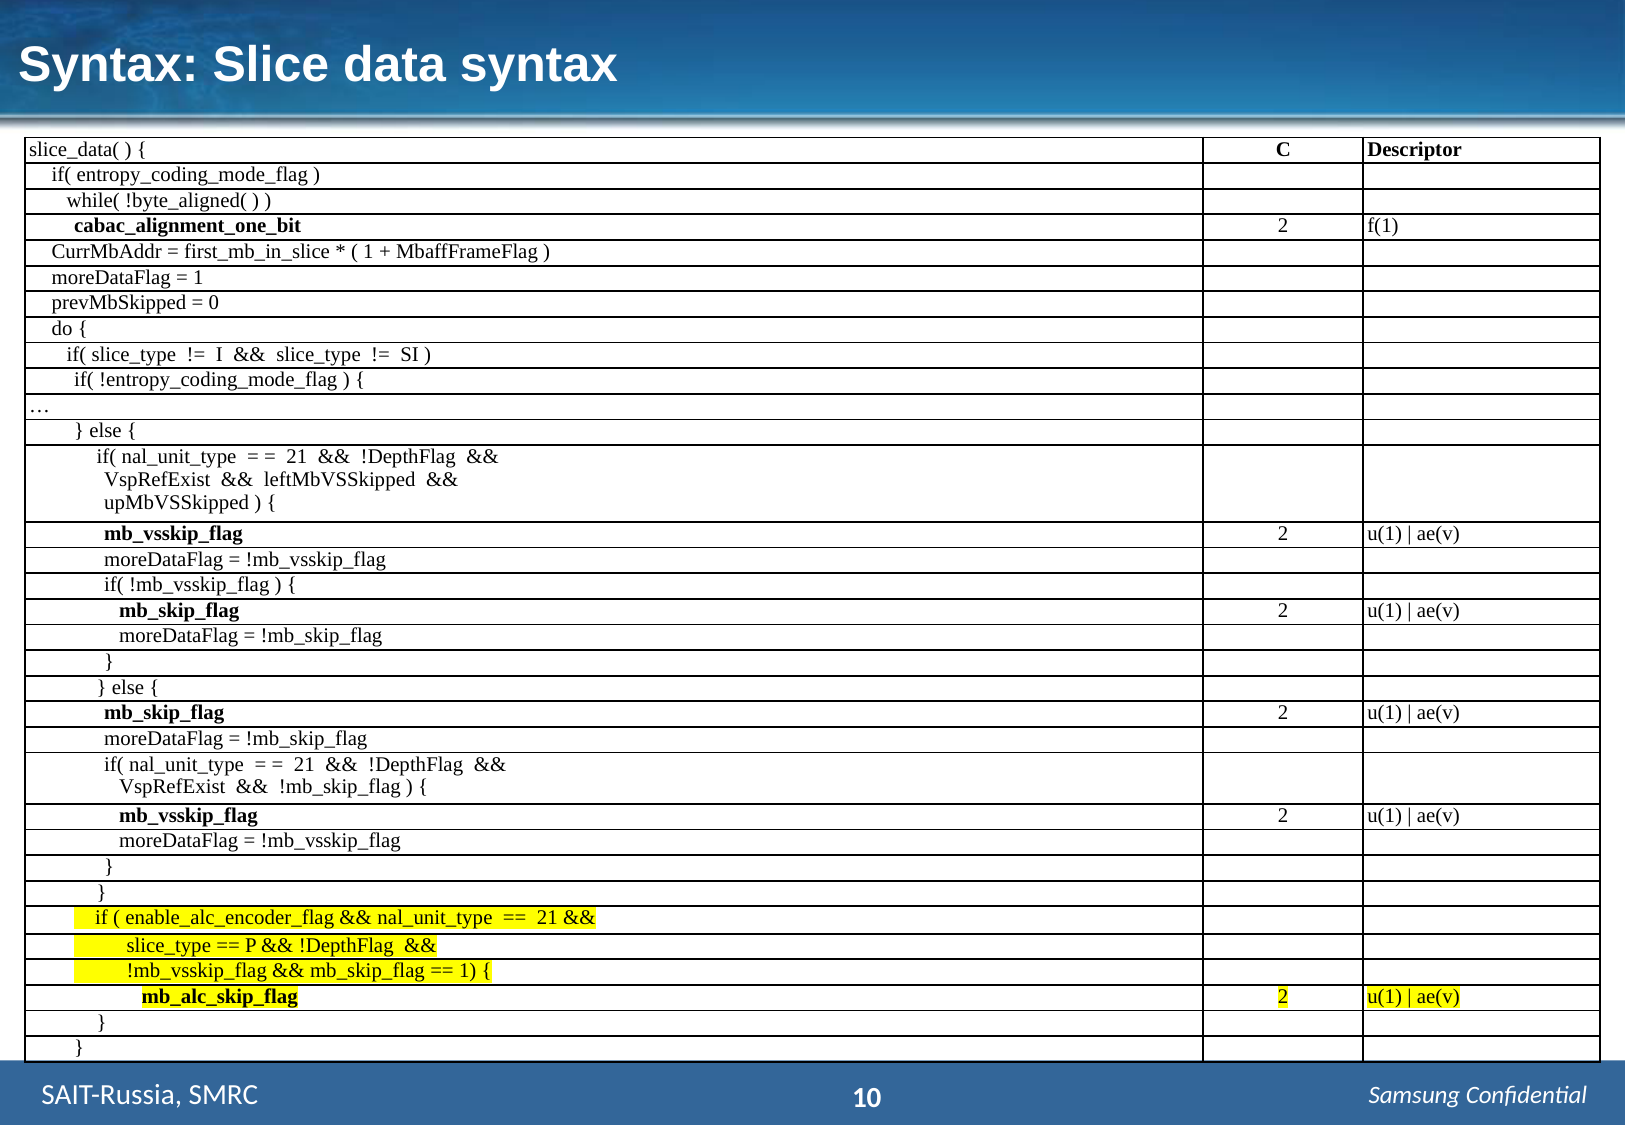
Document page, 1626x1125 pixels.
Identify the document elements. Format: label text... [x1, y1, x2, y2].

table_cell [1364, 292, 1599, 316]
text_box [0, 0, 1625, 139]
table_cell if( nal_unit_type = = 21 && !DepthFlag && VspRefExist && !mb_skip_flag ) { [26, 753, 1202, 803]
table_cell [1204, 753, 1362, 803]
table_cell f(1) [1364, 215, 1599, 239]
table_cell [1204, 395, 1362, 419]
table_cell [1204, 420, 1362, 444]
table_cell moreDataFlag = !mb_vsskip_flag [26, 830, 1202, 854]
table_cell [1204, 907, 1362, 933]
table_cell [1364, 267, 1599, 290]
table_cell [1204, 369, 1362, 393]
table_cell [1364, 1011, 1599, 1035]
table_cell mb_skip_flag [26, 600, 1202, 624]
table_cell !mb_vsskip_flag && mb_skip_flag == 1) { [26, 960, 1202, 984]
table_cell CurrMbAddr = first_mb_in_slice * ( 1 + MbaffFrameFlag ) [26, 241, 1202, 265]
table_cell [1364, 369, 1599, 393]
table_cell [1364, 420, 1599, 444]
table_cell [1364, 882, 1599, 905]
table_cell [1364, 625, 1599, 649]
table_cell mb_vsskip_flag [26, 805, 1202, 829]
table_cell [1204, 728, 1362, 752]
table_cell [1204, 960, 1362, 984]
table_cell moreDataFlag = 1 [26, 267, 1202, 290]
table_cell } [26, 882, 1202, 905]
table_cell [1204, 882, 1362, 905]
table_cell moreDataFlag = !mb_skip_flag [26, 625, 1202, 649]
text_box 10 [745, 1072, 893, 1119]
table_cell u(1) | ae(v) [1364, 600, 1599, 624]
table_cell mb_skip_flag [26, 702, 1202, 726]
table_cell 2 [1204, 702, 1362, 726]
text_box [0, 1060, 1625, 1125]
table_cell } else { [26, 420, 1202, 444]
table_cell if( !mb_vsskip_flag ) { [26, 574, 1202, 598]
table_cell } [26, 1011, 1202, 1035]
text_box SAIT-Russia, SMRC [17, 1069, 788, 1116]
table_cell [1364, 574, 1599, 598]
table_cell u(1) | ae(v) [1364, 805, 1599, 829]
table_cell [1364, 651, 1599, 675]
table_cell 2 [1204, 600, 1362, 624]
table_header slice_data( ) { [26, 150, 1202, 162]
table_cell slice_type == P && !DepthFlag && [26, 935, 1202, 958]
table_cell } else { [26, 677, 1202, 700]
text_box Samsung Confidential [1357, 1072, 1599, 1114]
table_cell [1204, 548, 1362, 572]
table_cell [1364, 164, 1599, 188]
table_cell [1204, 446, 1362, 521]
table_cell moreDataFlag = !mb_skip_flag [26, 728, 1202, 752]
table_cell [1364, 677, 1599, 700]
table_cell } [26, 856, 1202, 880]
table_cell u(1) | ae(v) [1364, 523, 1599, 547]
table_cell if ( enable_alc_encoder_flag && nal_unit_type == 21 && [26, 907, 1202, 933]
table_cell [1204, 830, 1362, 854]
table_cell prevMbSkipped = 0 [26, 292, 1202, 316]
table_cell 2 [1204, 523, 1362, 547]
table_cell [1204, 241, 1362, 265]
table_cell [1204, 856, 1362, 880]
table_header Descriptor [1364, 150, 1599, 162]
table_cell if( nal_unit_type = = 21 && !DepthFlag && VspRefExist && leftMbVSSkipped && upMbVSSkipped ) { [26, 446, 1202, 521]
table_cell [1204, 1011, 1362, 1035]
table_cell [1204, 625, 1362, 649]
table_cell [1364, 395, 1599, 419]
table_cell u(1) | ae(v) [1364, 986, 1599, 1010]
table_cell [1204, 164, 1362, 188]
table_cell [1364, 318, 1599, 342]
table_cell while( !byte_aligned( ) ) [26, 190, 1202, 213]
table_cell 2 [1204, 215, 1362, 239]
table_cell [1364, 728, 1599, 752]
table_cell [1364, 1037, 1599, 1061]
table_cell [1364, 190, 1599, 213]
table_cell if( slice_type != I && slice_type != SI ) [26, 343, 1202, 367]
table_cell [1364, 753, 1599, 803]
table_cell [1204, 343, 1362, 367]
table_cell [1364, 548, 1599, 572]
table_cell do { [26, 318, 1202, 342]
table_cell 2 [1204, 805, 1362, 829]
table_cell [1204, 935, 1362, 958]
table_cell [1364, 446, 1599, 521]
table_cell [1204, 574, 1362, 598]
table_cell 2 [1204, 986, 1362, 1010]
table_cell [1204, 318, 1362, 342]
table_cell mb_alc_skip_flag [26, 986, 1202, 1010]
table_cell if( entropy_coding_mode_flag ) [26, 164, 1202, 188]
table_header C [1204, 150, 1362, 162]
table_cell [1364, 343, 1599, 367]
table_cell [1364, 935, 1599, 958]
table_cell [1204, 190, 1362, 213]
table_cell u(1) | ae(v) [1364, 702, 1599, 726]
table_cell cabac_alignment_one_bit [26, 215, 1202, 239]
table_cell … [26, 395, 1202, 419]
table_cell mb_vsskip_flag [26, 523, 1202, 547]
table_cell [1204, 1037, 1362, 1061]
table_cell moreDataFlag = !mb_vsskip_flag [26, 548, 1202, 572]
table_cell } [26, 651, 1202, 675]
table_cell [1364, 960, 1599, 984]
table_cell [1364, 856, 1599, 880]
table_cell [1364, 830, 1599, 854]
table_cell [1204, 292, 1362, 316]
table_cell } [26, 1037, 1202, 1061]
table_cell [1364, 907, 1599, 933]
table_cell [1364, 241, 1599, 265]
table_cell [1204, 651, 1362, 675]
table_cell [1204, 677, 1362, 700]
table_cell if( !entropy_coding_mode_flag ) { [26, 369, 1202, 393]
table_cell [1204, 267, 1362, 290]
